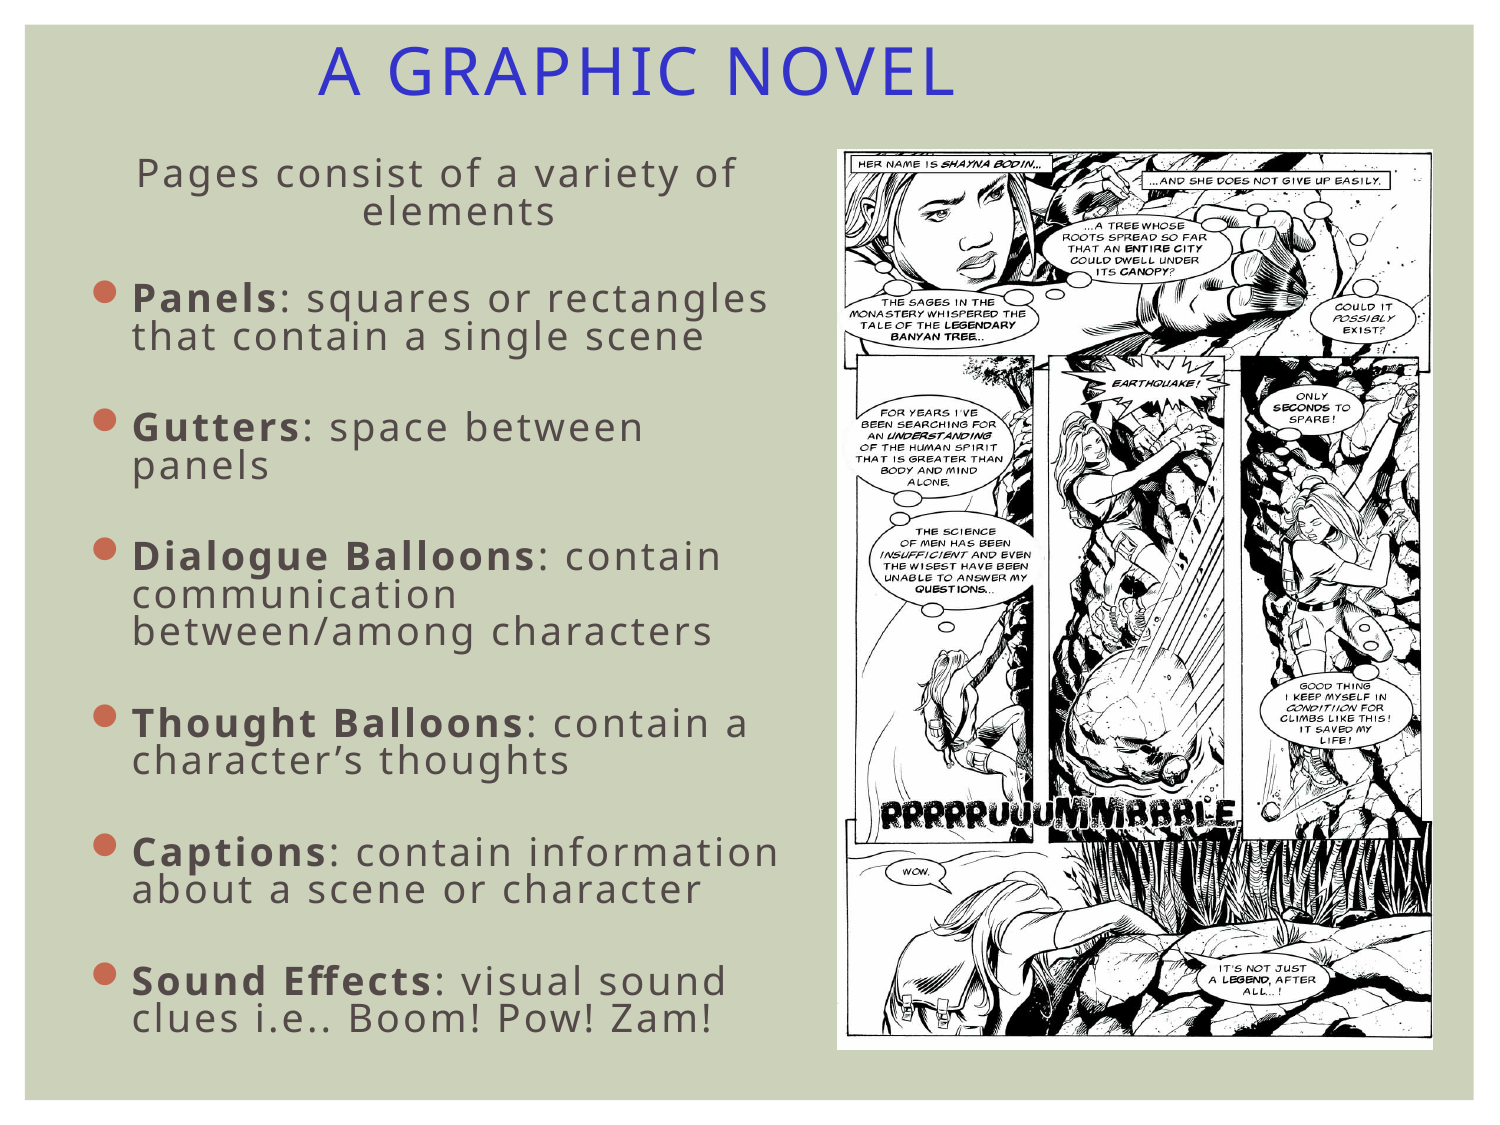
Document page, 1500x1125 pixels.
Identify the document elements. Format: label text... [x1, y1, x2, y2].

picture [837, 149, 1434, 1051]
title A Graphic Novel [0, 0, 1275, 138]
list Pages consist of a variety of elements Panels: squares or rectangles that contain a single scene Gutters: space between panels Dialogue Balloons: contain communication between/among characters Thought Balloons: contain a character’s thoughts Captions: contain information about a scene or character Sound Effects: visual sound clues i.e.. Boom! Pow! Zam! [75, 149, 800, 1063]
